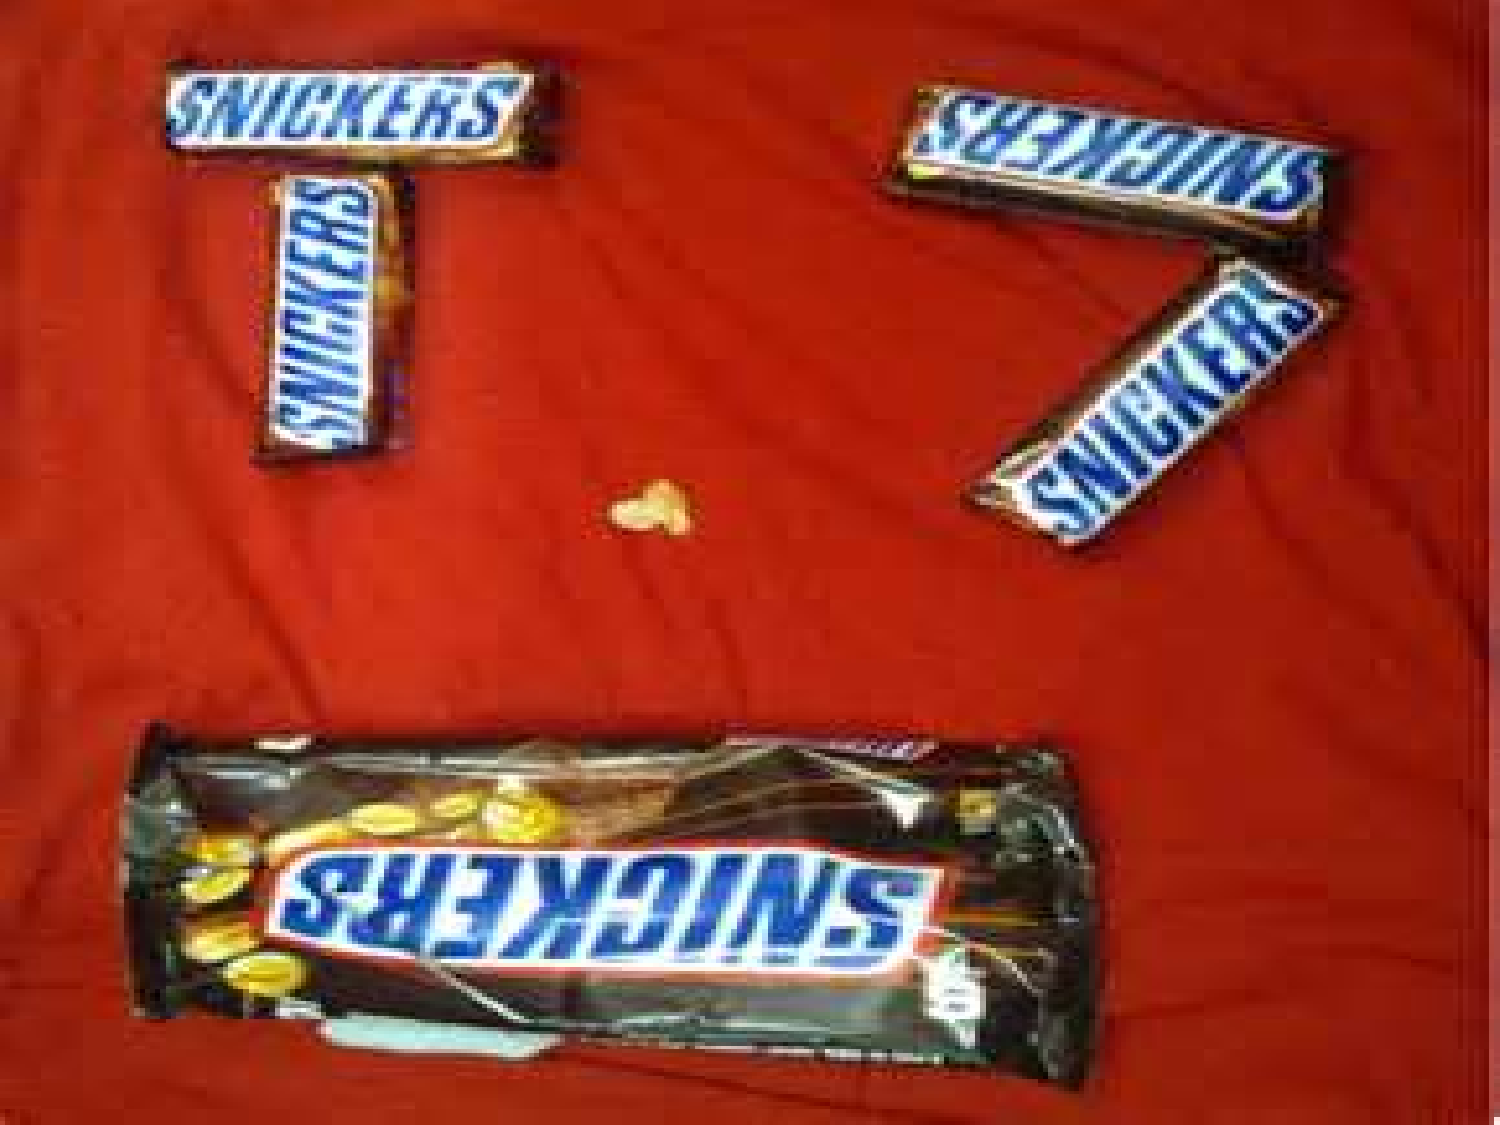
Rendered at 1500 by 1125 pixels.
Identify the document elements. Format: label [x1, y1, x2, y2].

list [0, 0, 1500, 1125]
